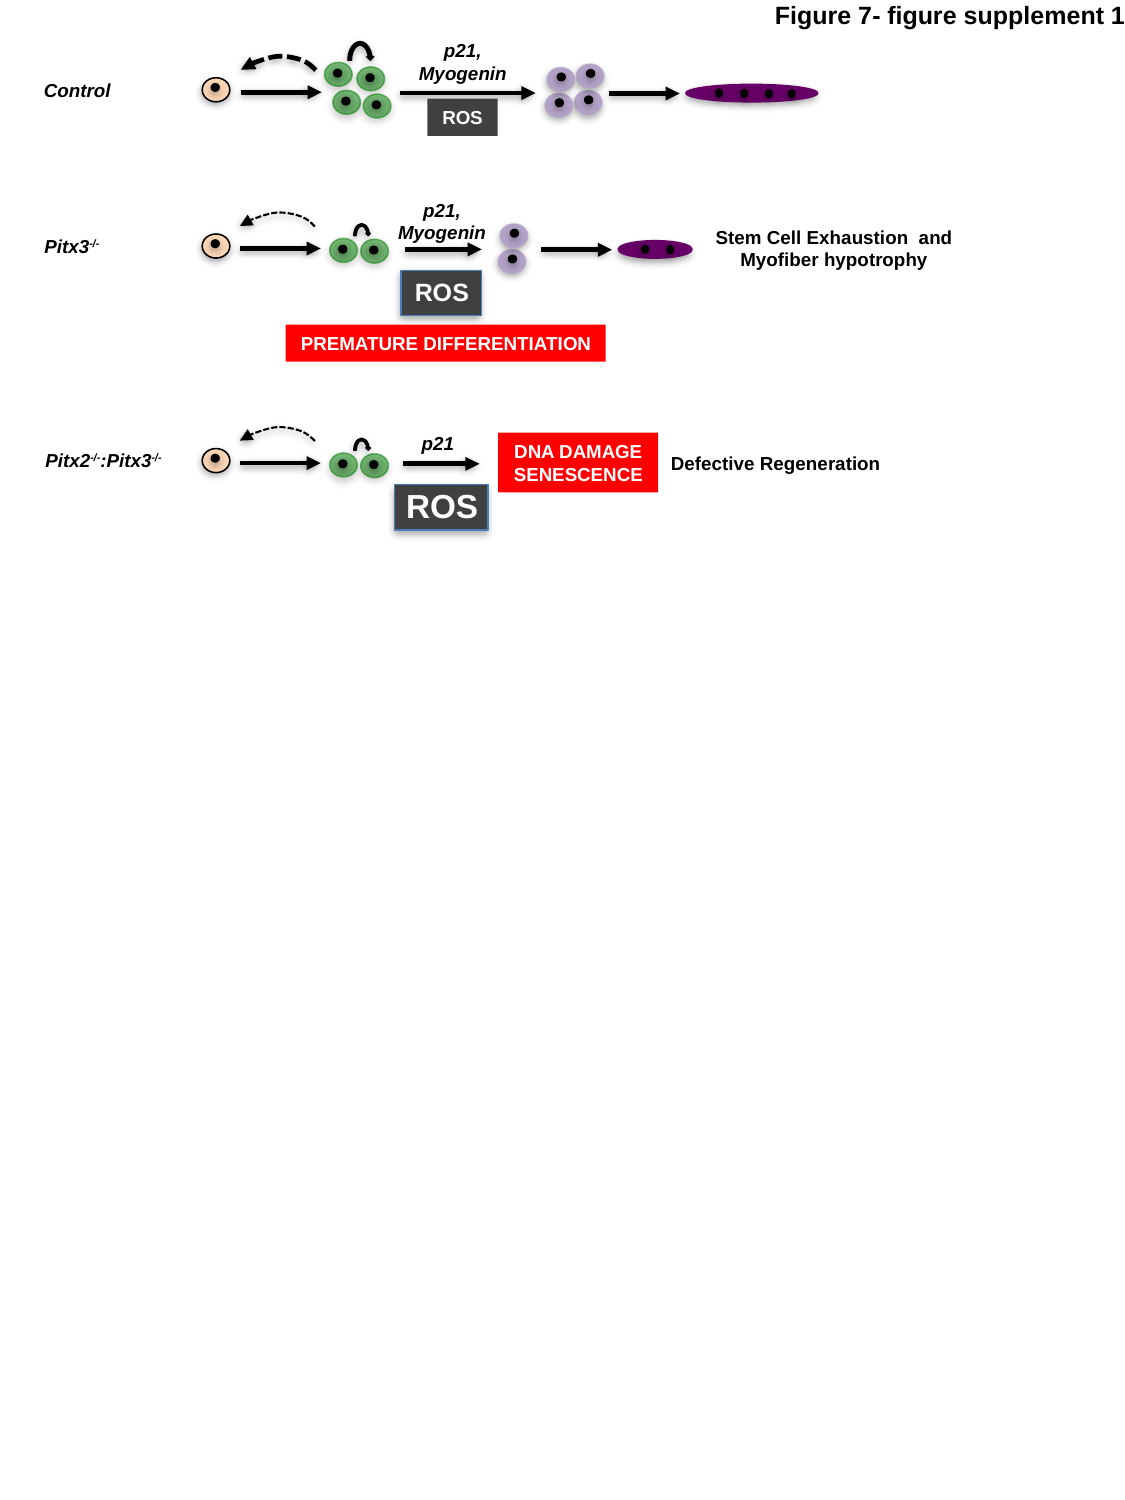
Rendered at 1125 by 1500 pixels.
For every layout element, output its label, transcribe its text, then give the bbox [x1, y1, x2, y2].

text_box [26, 190, 981, 363]
text_box Figure 7- figure supplement 1 [760, 0, 1125, 38]
text_box ROS [427, 126, 498, 136]
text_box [201, 31, 818, 119]
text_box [26, 418, 922, 534]
text_box Control [29, 71, 126, 109]
